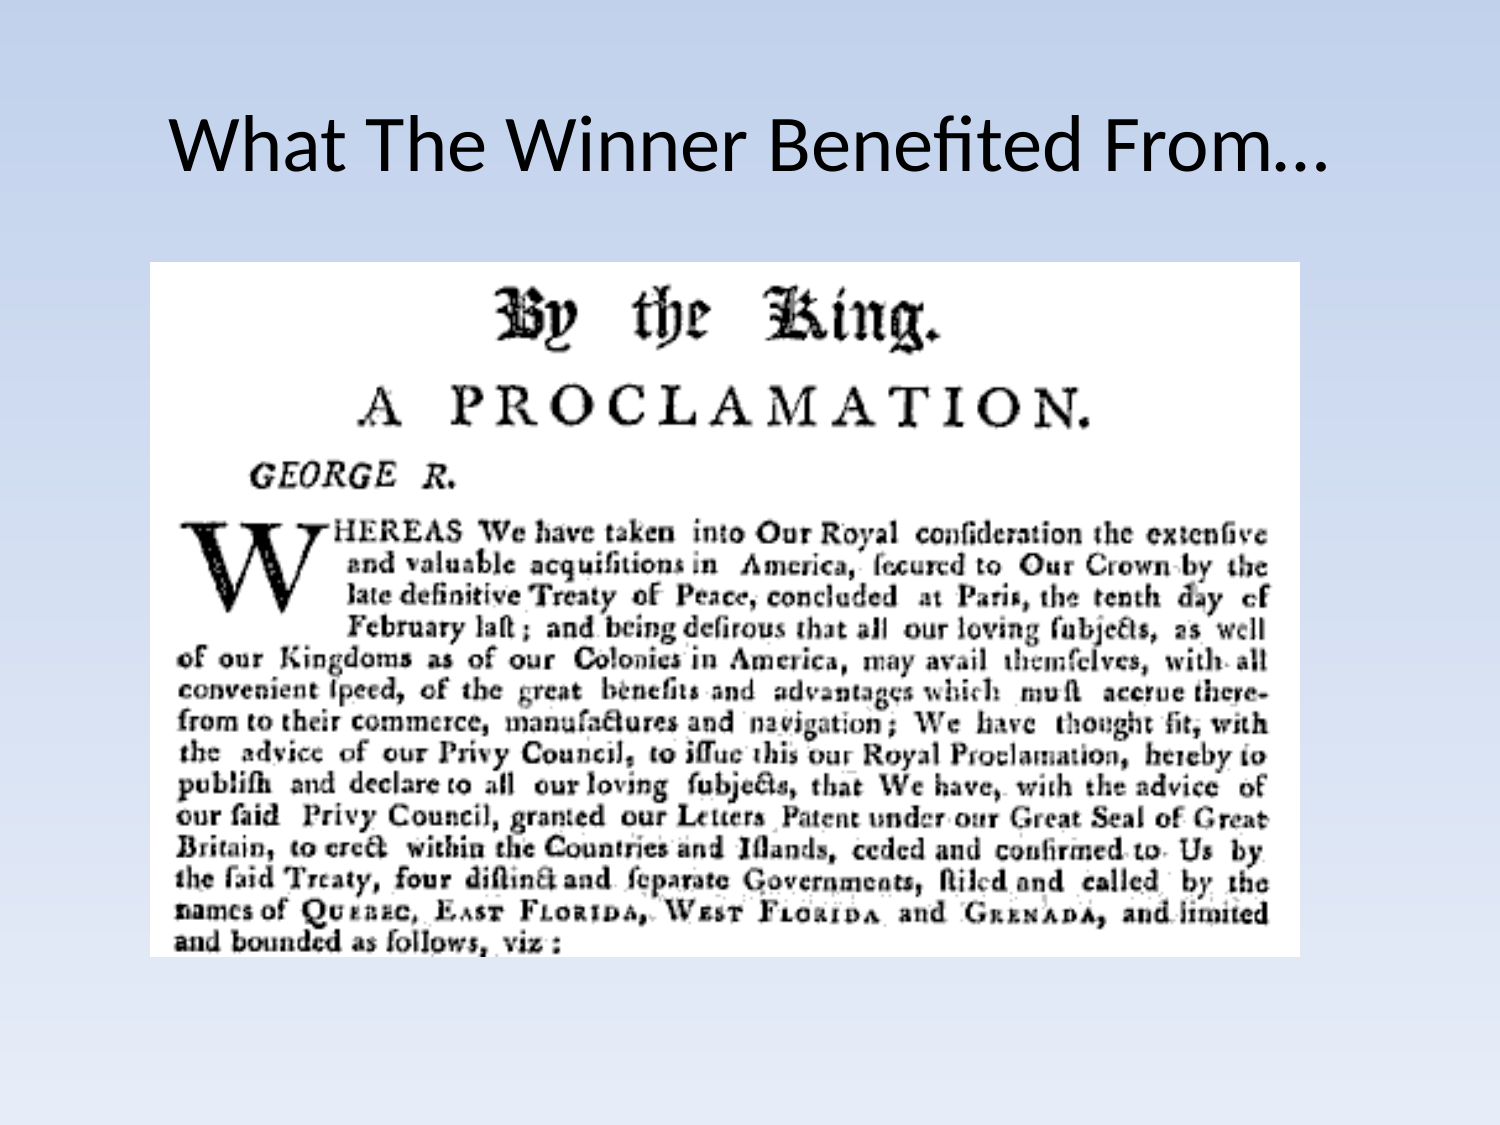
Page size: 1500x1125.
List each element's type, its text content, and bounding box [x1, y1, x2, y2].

title What The Winner Benefited From… [75, 45, 1425, 233]
picture [149, 262, 1300, 958]
